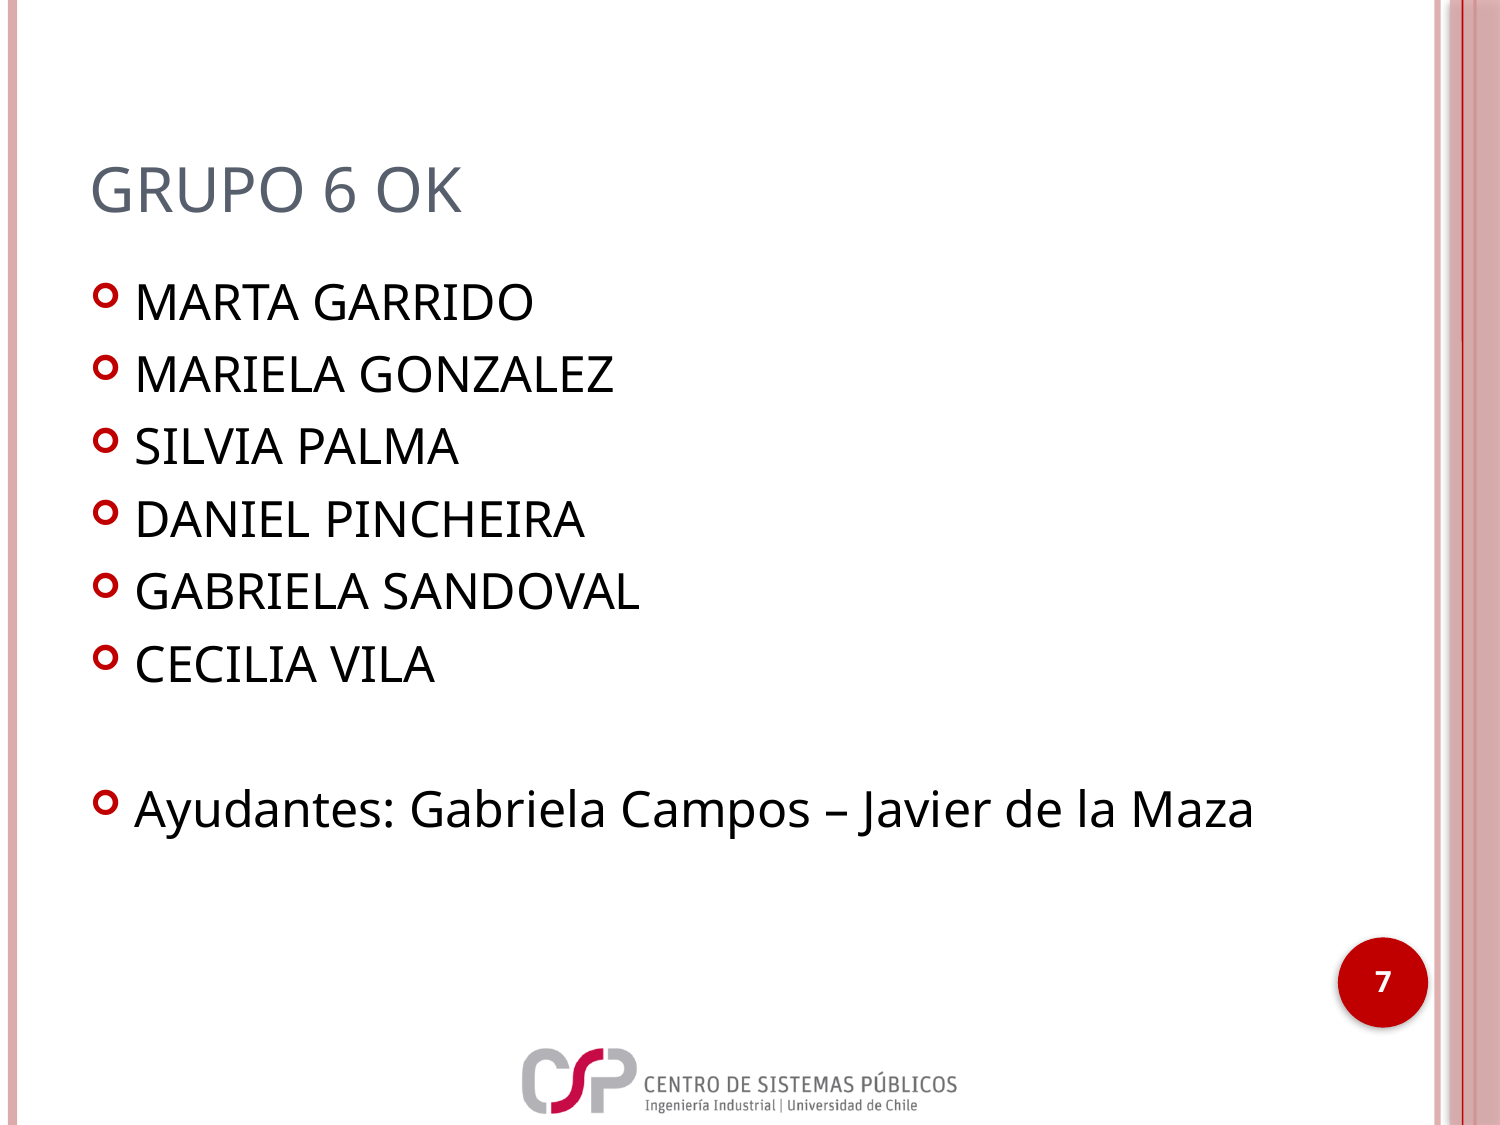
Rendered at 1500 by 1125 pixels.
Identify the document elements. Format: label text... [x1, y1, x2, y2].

picture [513, 1043, 966, 1119]
slide_number 7 [1333, 940, 1434, 1026]
list MARTA GARRIDO MARIELA GONZALEZ SILVIA PALMA DANIEL PINCHEIRA GABRIELA SANDOVAL CECILIA VILA Ayudantes: Gabriela Campos – Javier de la Maza [74, 262, 1301, 1063]
title GRUPO 6 OK [75, 45, 1300, 233]
